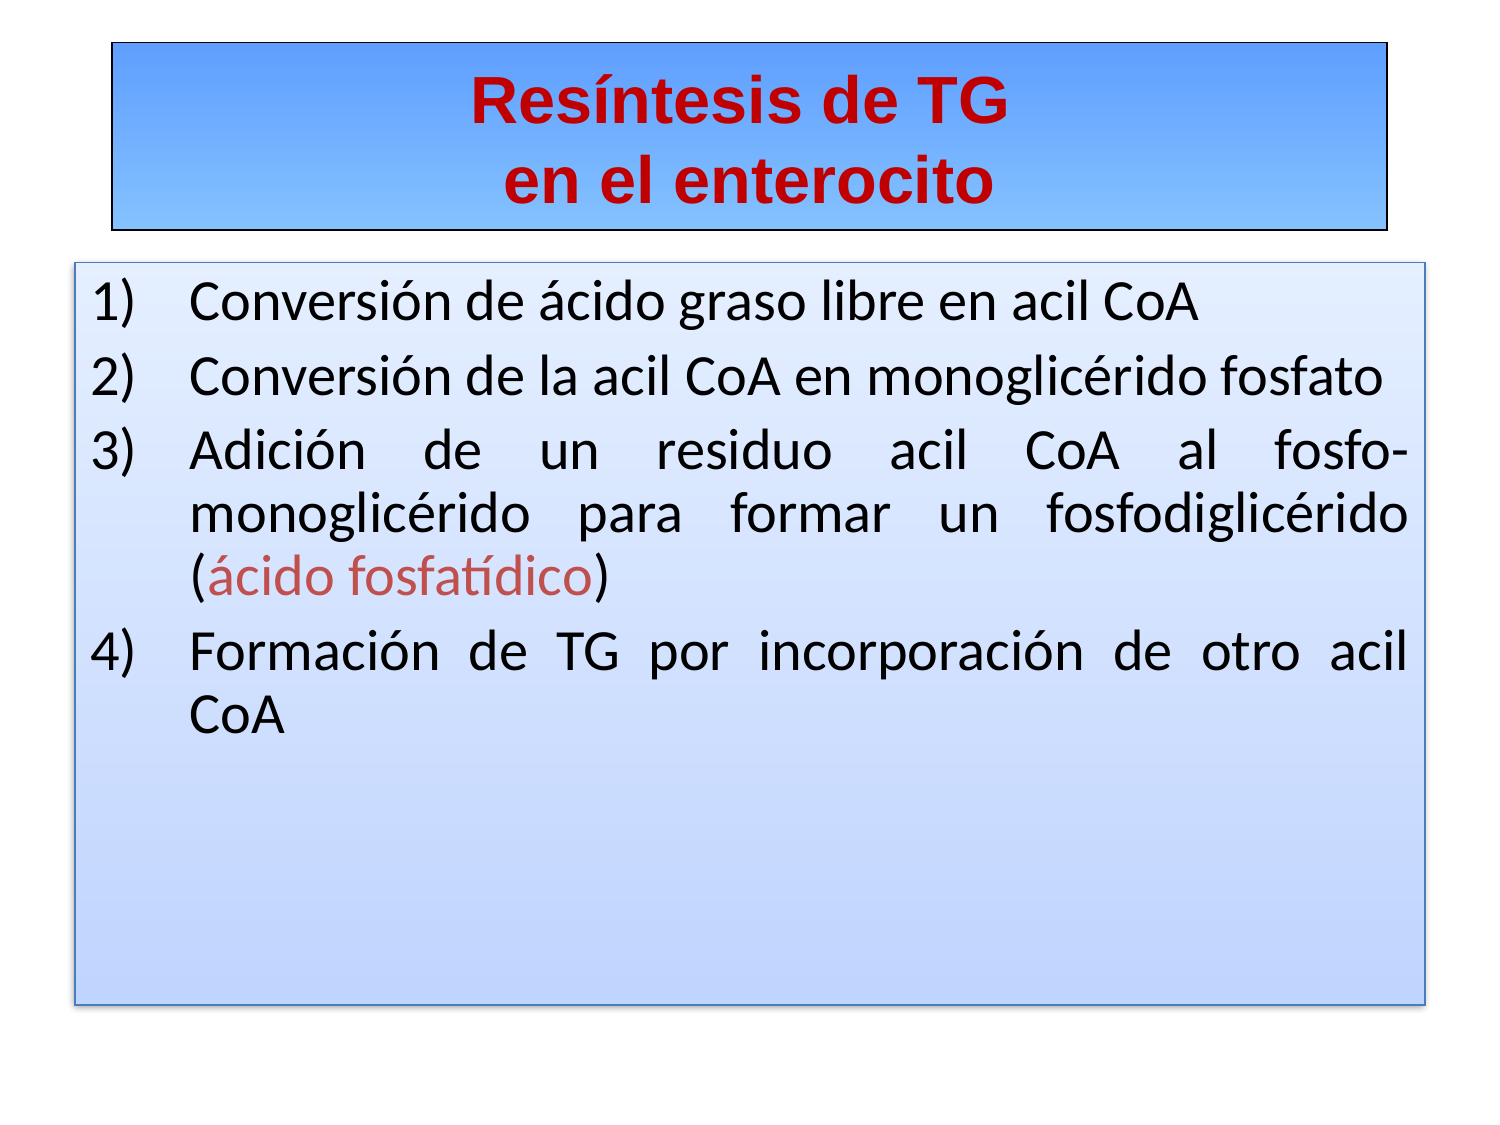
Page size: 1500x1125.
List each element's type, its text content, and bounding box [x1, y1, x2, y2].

list Conversión de ácido graso libre en acil CoA Conversión de la acil CoA en monoglicérido fosfato Adición de un residuo acil CoA al fosfo-monoglicérido para formar un fosfodiglicérido (ácido fosfatídico) Formación de TG por incorporación de otro acil CoA [74, 262, 1426, 1006]
title Resíntesis de TG en el enterocito [111, 42, 1388, 231]
